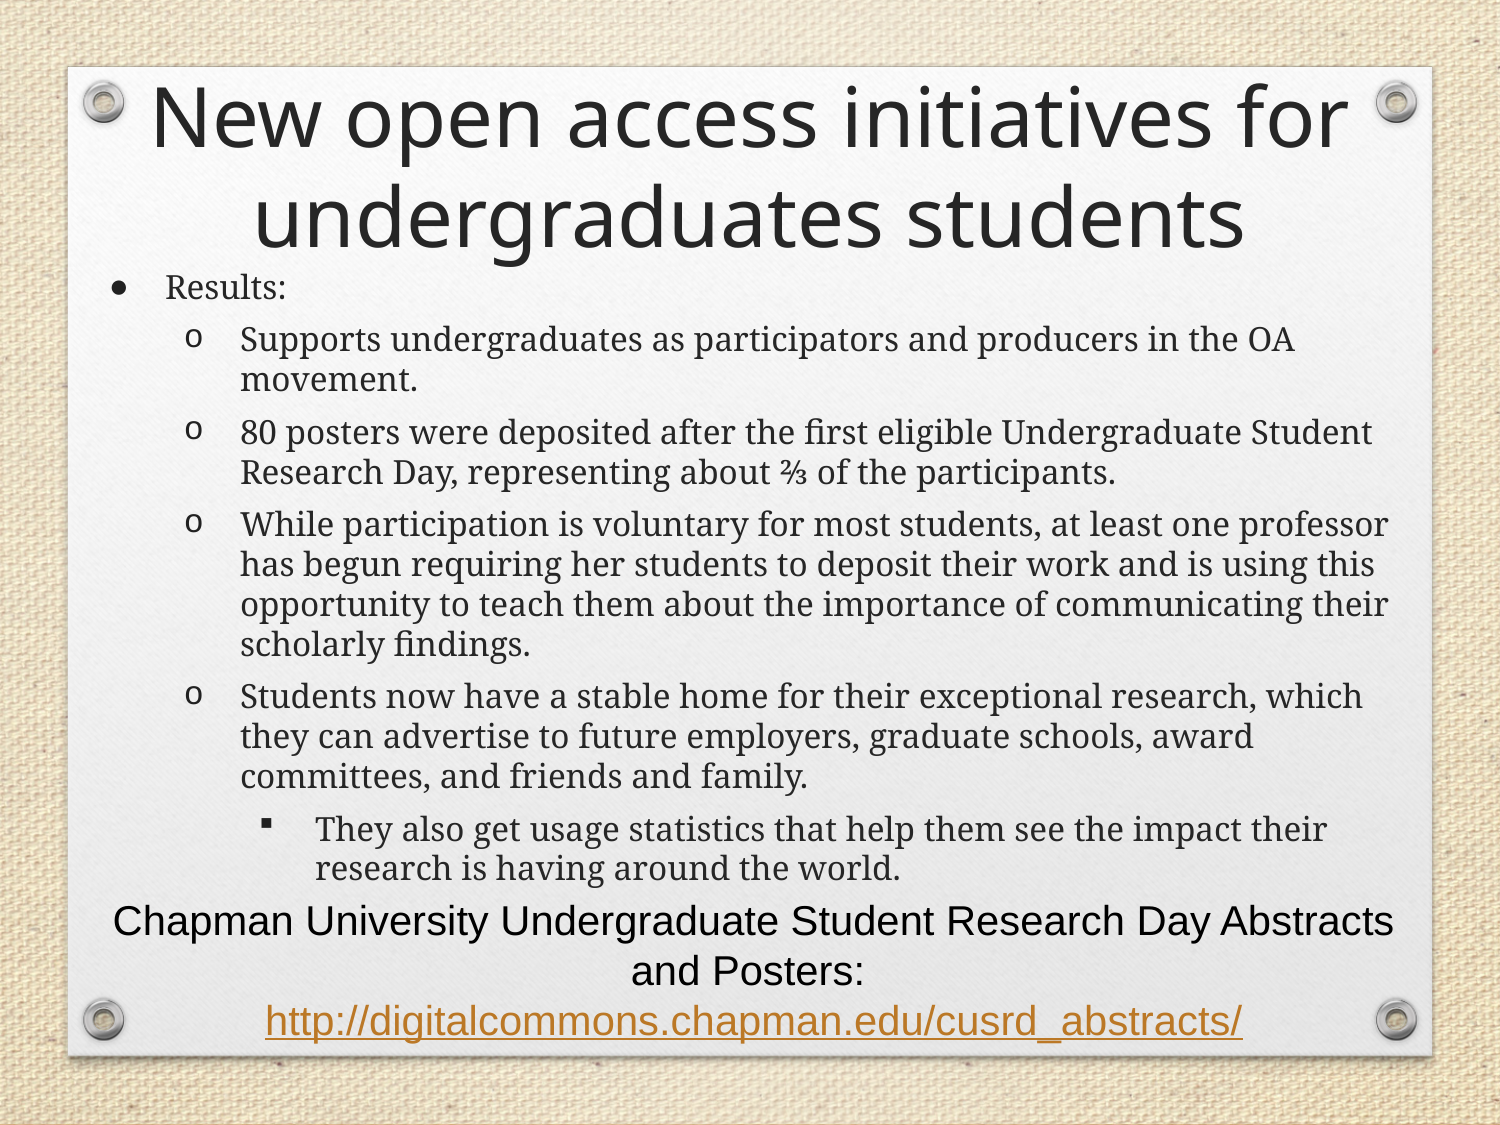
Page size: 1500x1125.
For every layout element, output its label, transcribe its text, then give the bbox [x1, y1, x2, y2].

title New open access initiatives for undergraduates students [75, 92, 1425, 251]
picture [0, 0, 1500, 1125]
text_box Chapman University Undergraduate Student Research Day Abstracts and Posters: http://digitalcommons.chapman.edu/cusrd_abstracts/ [59, 878, 1448, 1003]
list Results: Supports undergraduates as participators and producers in the OA movement. 80 posters were deposited after the first eligible Undergraduate Student Research Day, representing about ⅔ of the participants. While participation is voluntary for most students, at least one professor has begun requiring her students to deposit their work and is using this opportunity to teach them about the importance of communicating their scholarly findings. Students now have a stable home for their exceptional research, which they can advertise to future employers, graduate schools, award committees, and friends and family. They also get usage statistics that help them see the impact their research is having around the world. [75, 251, 1425, 878]
